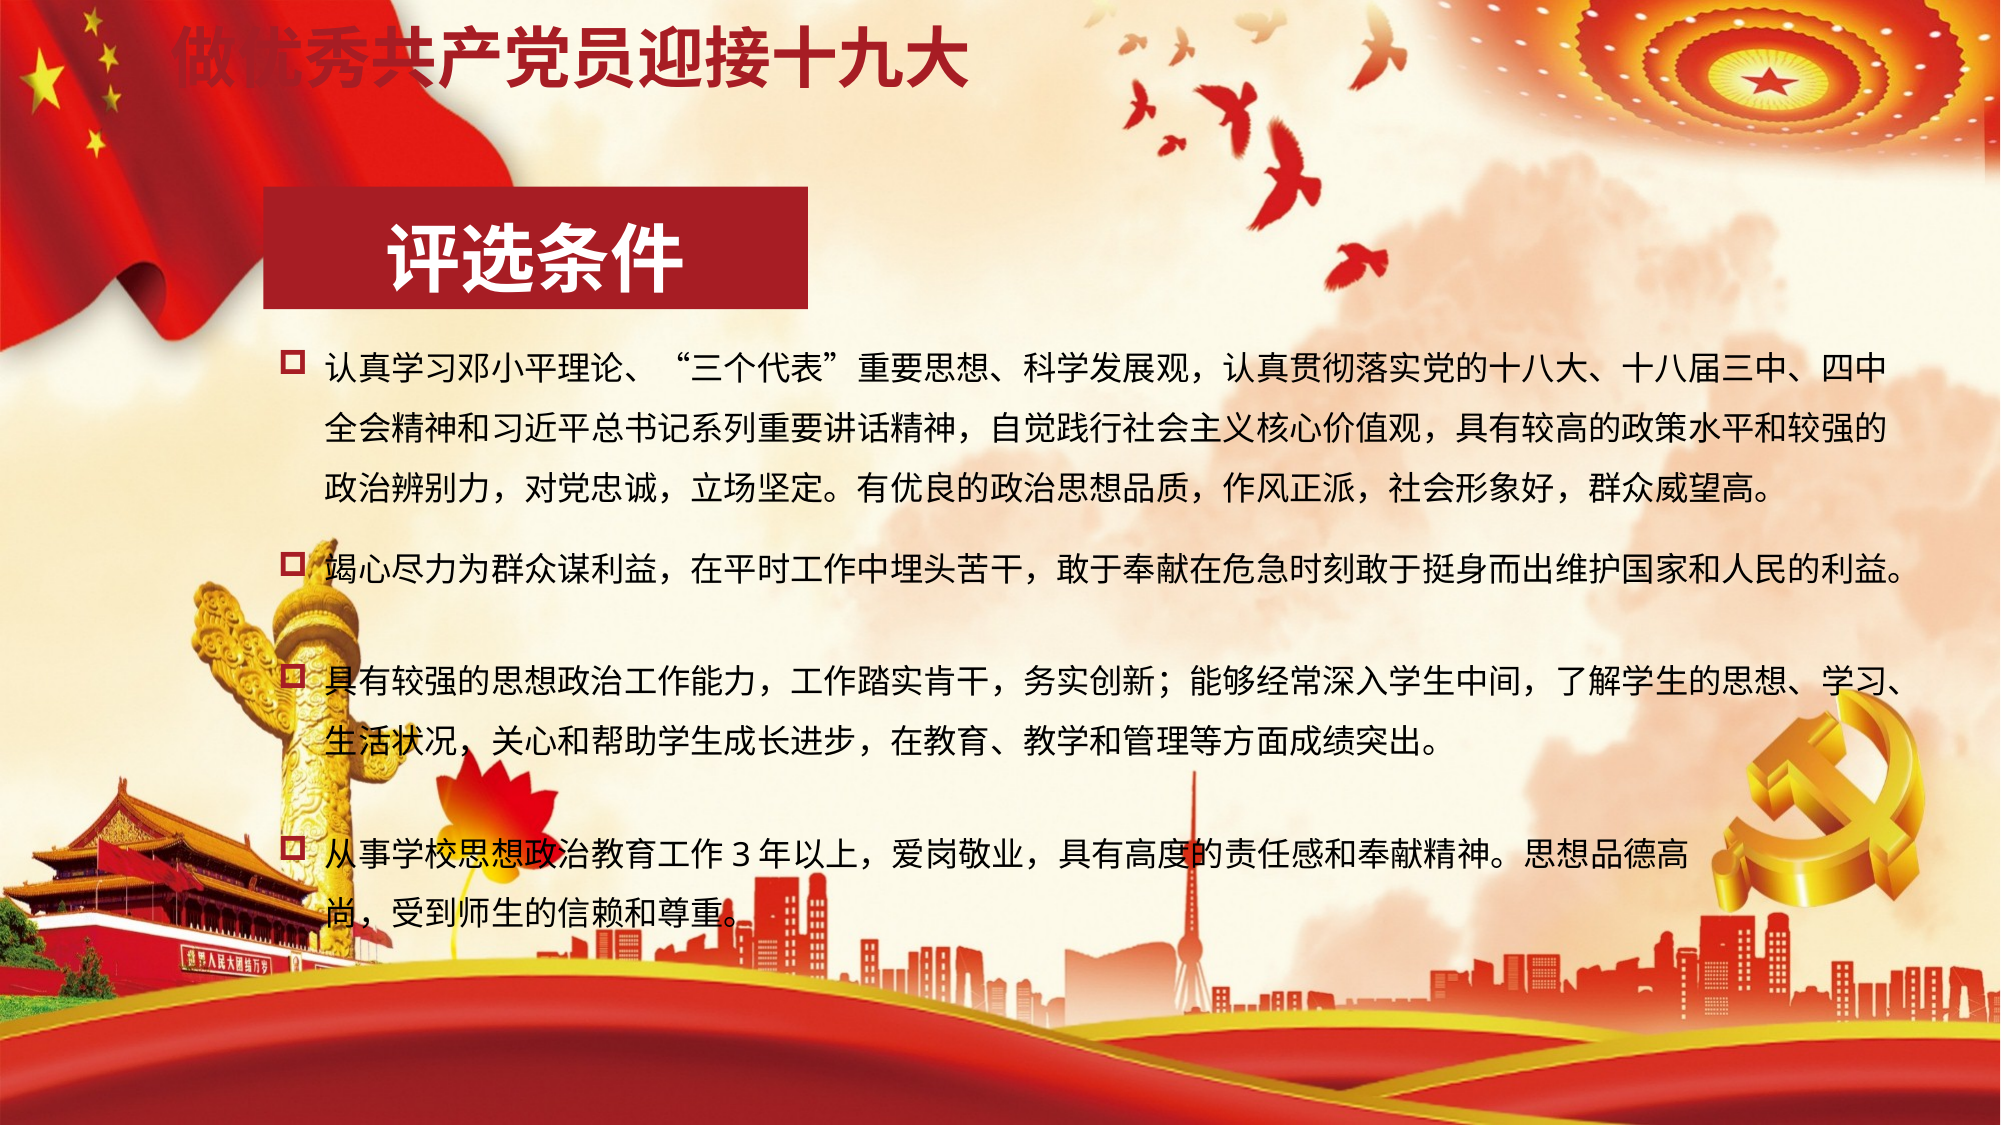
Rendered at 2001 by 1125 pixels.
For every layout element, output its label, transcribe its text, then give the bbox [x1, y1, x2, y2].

picture [0, 0, 2001, 1125]
title 做优秀共产党员迎接十九大 [155, 10, 1132, 113]
text_box 认真学习邓小平理论、“三个代表”重要思想、科学发展观，认真贯彻落实党的十八大、十八届三中、四中全会精神和习近平总书记系列重要讲话精神，自觉践行社会主义核心价值观，具有较高的政策水平和较强的政治辨别力，对党忠诚，立场坚定。有优良的政治思想品质，作风正派，社会形象好，群众威望高。 [263, 319, 1908, 515]
text_box 竭心尽力为群众谋利益，在平时工作中埋头苦干，敢于奉献在危急时刻敢于挺身而出维护国家和人民的利益。 [263, 521, 1908, 596]
text_box 具有较强的思想政治工作能力，工作踏实肯干，务实创新；能够经常深入学生中间，了解学生的思想、学习、生活状况，关心和帮助学生成长进步，在教育、教学和管理等方面成绩突出。 [263, 633, 1908, 768]
text_box 从事学校思想政治教育工作3年以上，爱岗敬业，具有高度的责任感和奉献精神。思想品德高尚，受到师生的信赖和尊重。 [263, 805, 1721, 940]
text_box 评选条件 [263, 186, 808, 310]
